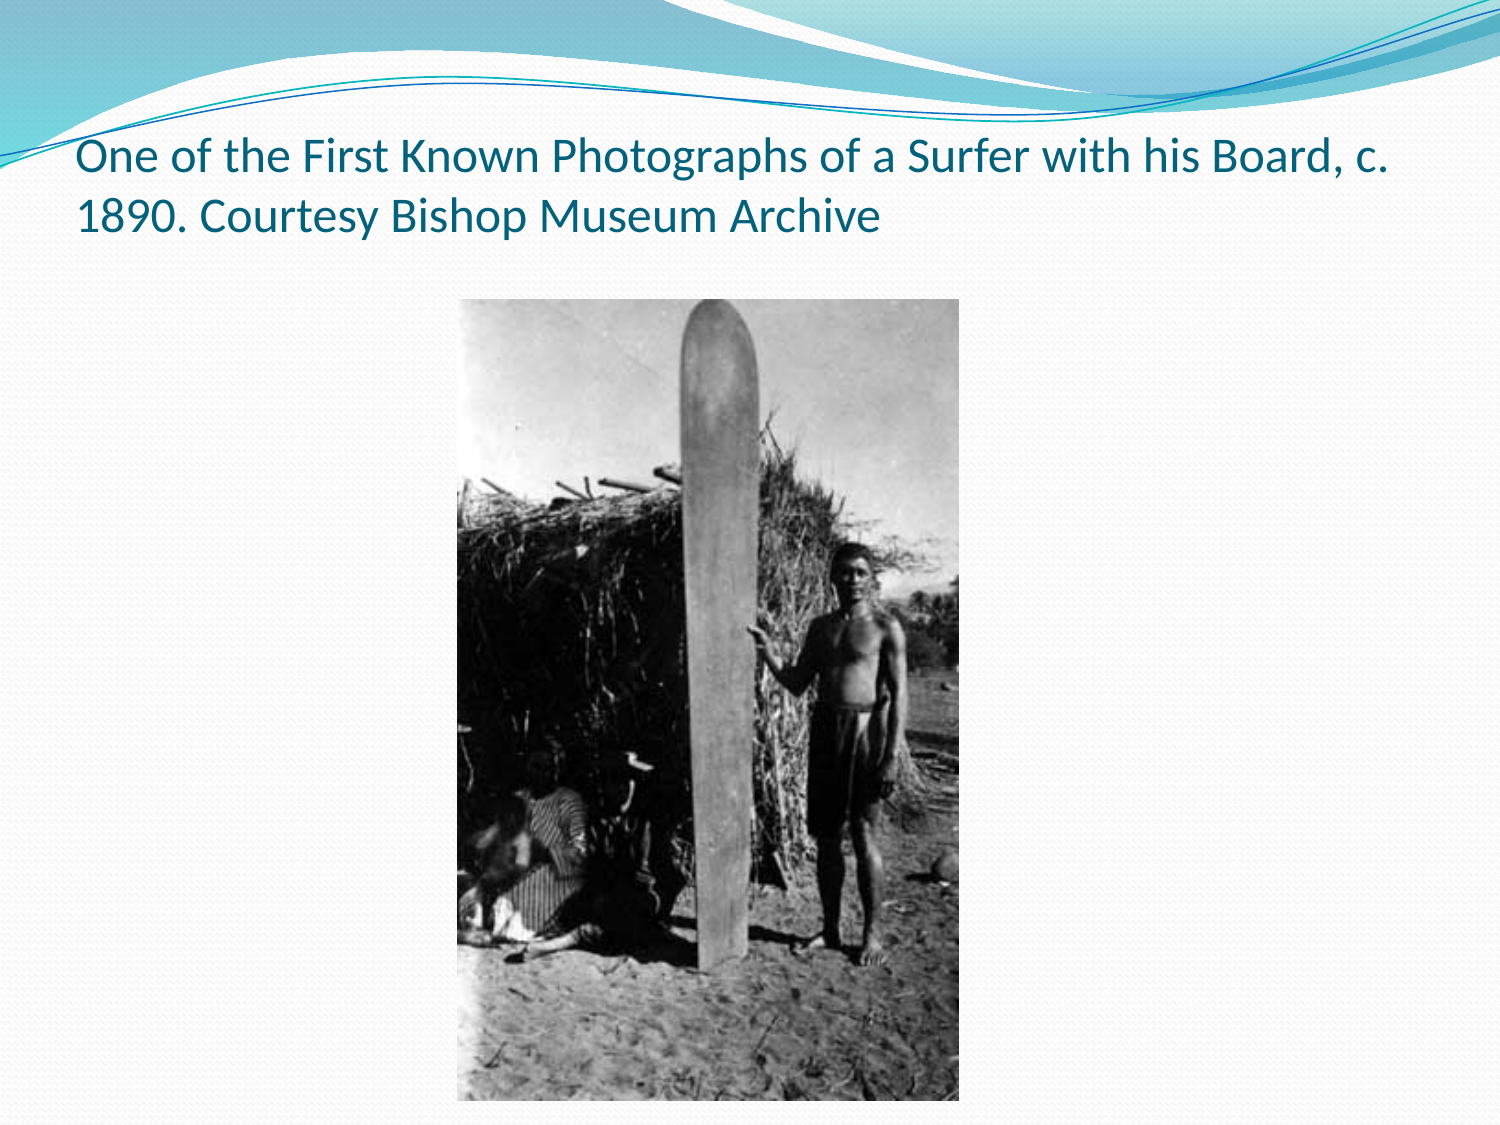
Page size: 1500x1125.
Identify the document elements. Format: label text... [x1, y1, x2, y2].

title One of the First Known Photographs of a Surfer with his Board, c. 1890. Courtesy Bishop Museum Archive [75, 115, 1438, 303]
picture [457, 299, 960, 1102]
